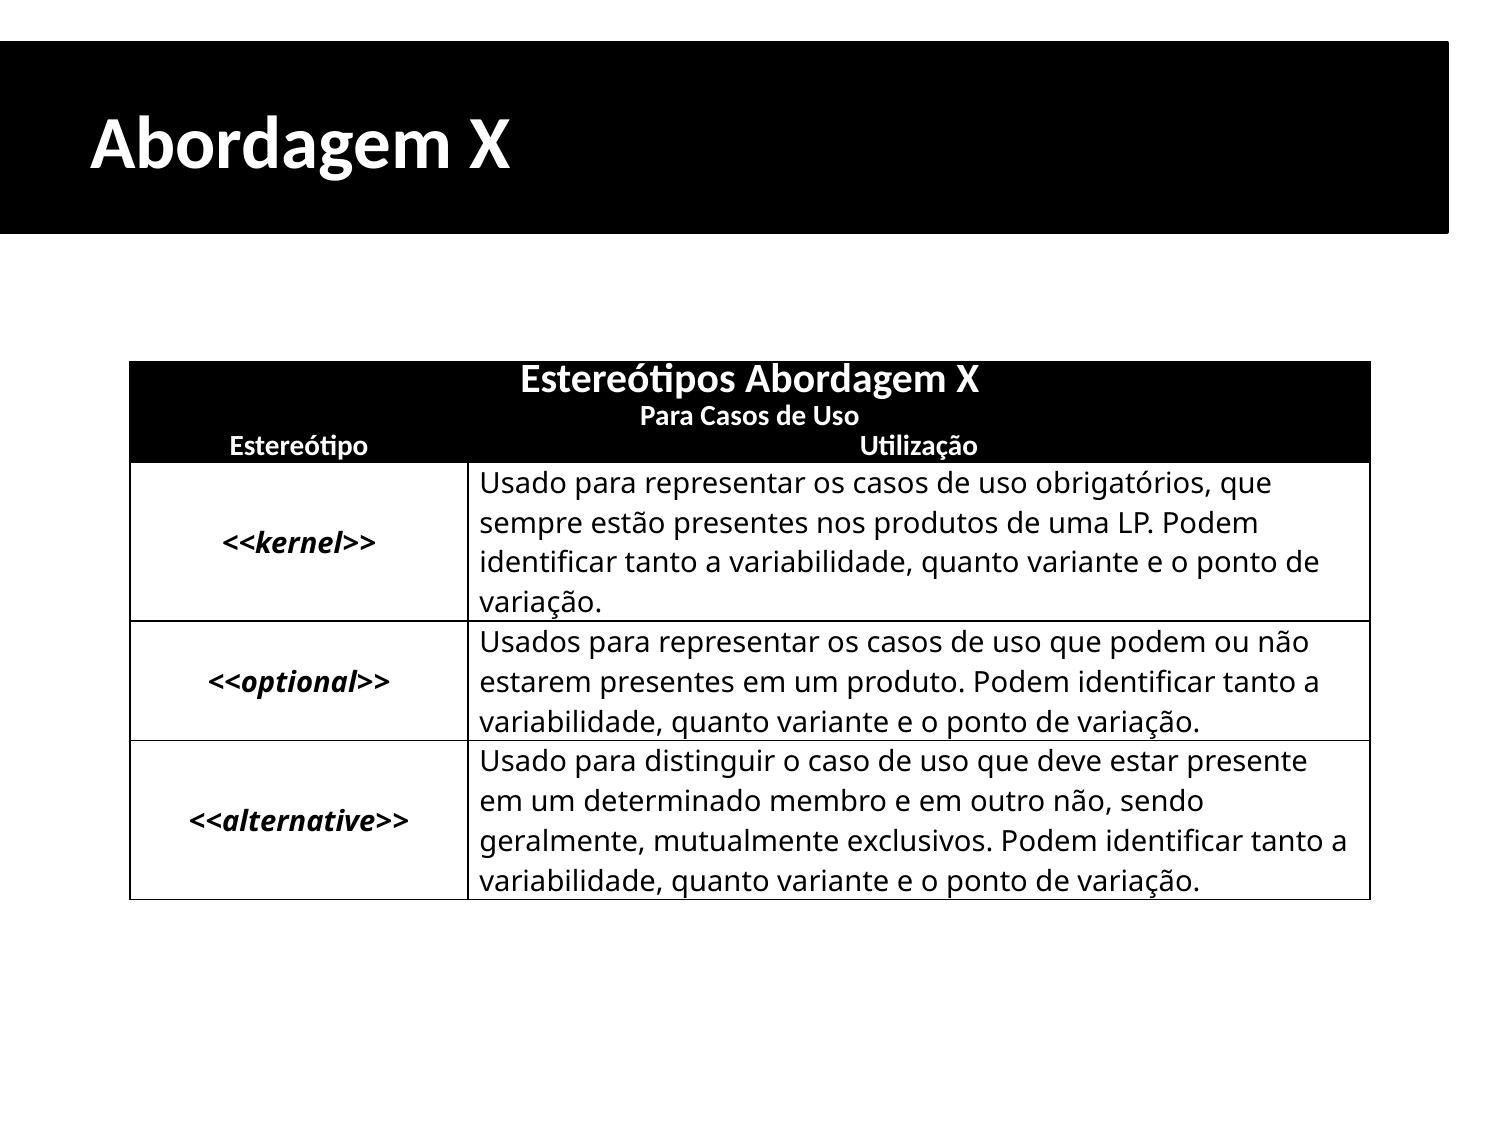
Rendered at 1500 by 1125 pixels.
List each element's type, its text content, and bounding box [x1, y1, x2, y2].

table_cell Usado para representar os casos de uso obrigatórios, que sempre estão presentes nos produtos de uma LP. Podem identificar tanto a variabilidade, quanto variante e o ponto de variação. [469, 463, 1369, 620]
table_cell Usados para representar os casos de uso que podem ou não estarem presentes em um produto. Podem identificar tanto a variabilidade, quanto variante e o ponto de variação. [469, 622, 1369, 740]
table_cell Para Casos de Uso [131, 404, 1369, 432]
title Abordagem X [75, 45, 1425, 233]
table_header Estereótipos Abordagem X [131, 363, 1369, 403]
table_cell <<optional>> [131, 622, 467, 740]
table_cell <<kernel>> [131, 463, 467, 620]
table_cell <<alternative>> [131, 741, 467, 899]
table_cell Usado para distinguir o caso de uso que deve estar presente em um determinado membro e em outro não, sendo geralmente, mutualmente exclusivos. Podem identificar tanto a variabilidade, quanto variante e o ponto de variação. [469, 741, 1369, 899]
table_cell Utilização [469, 434, 1369, 461]
text_box [0, 41, 1449, 234]
table_cell Estereótipo [131, 434, 467, 461]
